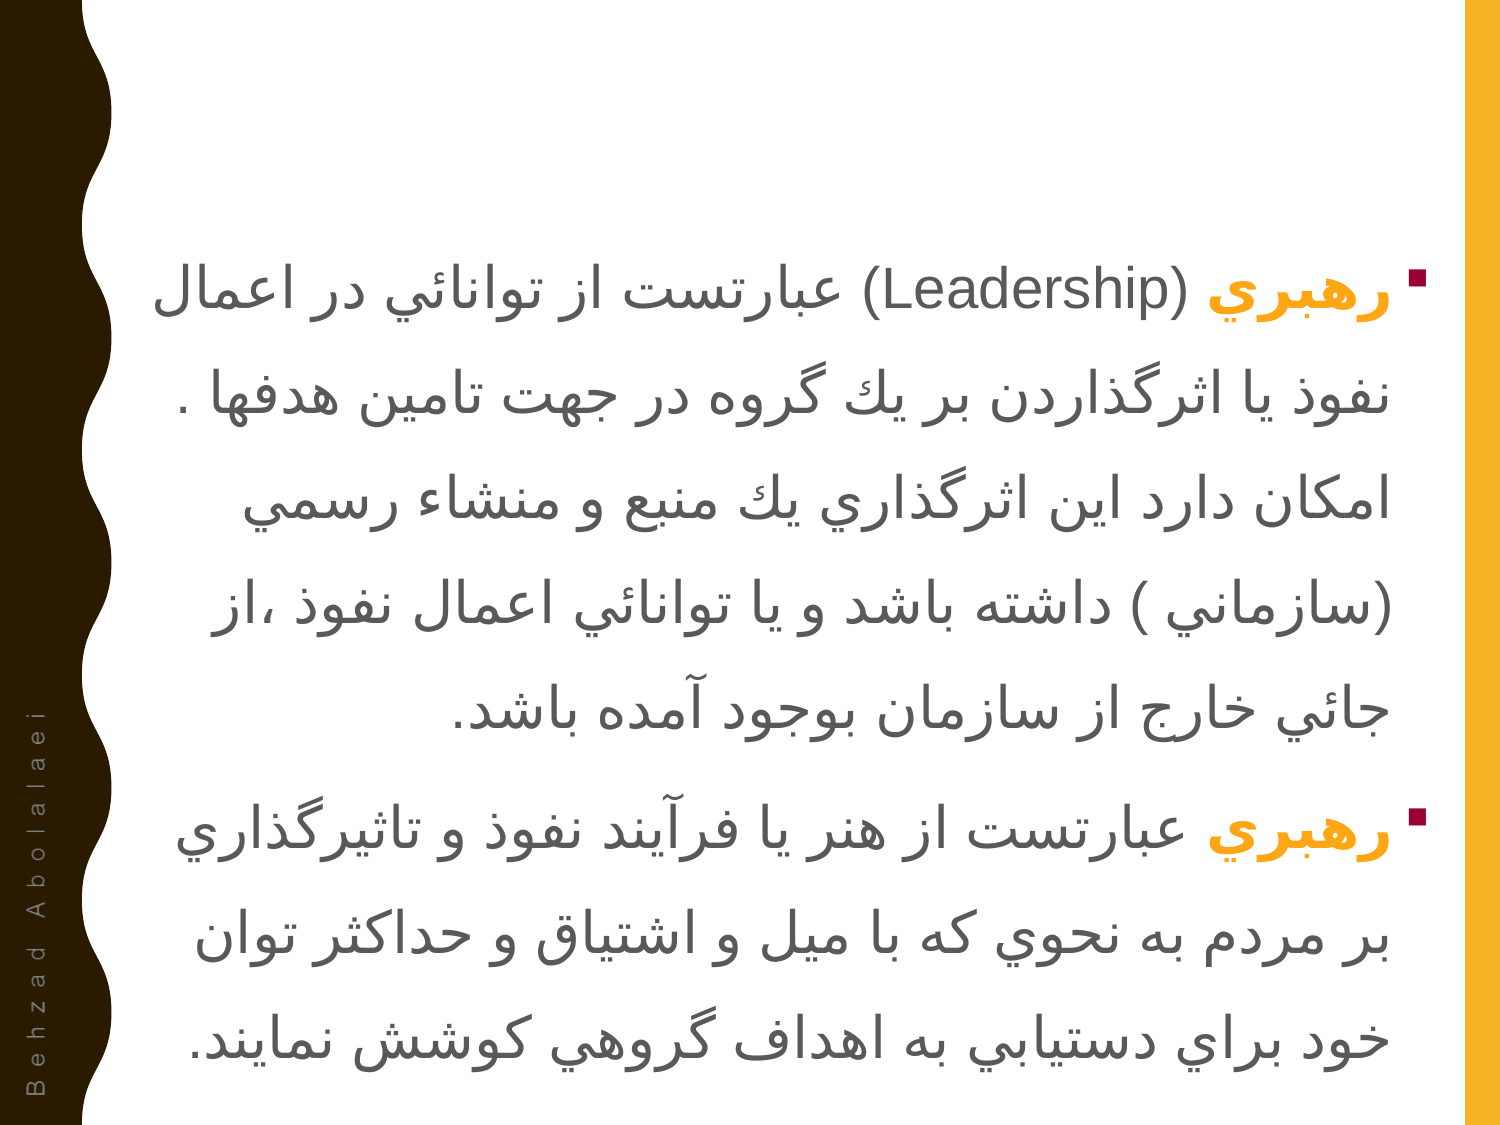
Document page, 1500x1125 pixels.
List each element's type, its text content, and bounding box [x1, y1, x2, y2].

list رهبري (Leadership) عبارتست از توانائي در اعمال نفوذ يا اثرگذاردن بر يك گروه در جهت تامين هدفها . امكان دارد اين اثرگذاري يك منبع و منشاء رسمي (سازماني ) داشته باشد و يا توانائي اعمال نفوذ ،از جائي خارج از سازمان بوجود آمده باشد. رهبري عبارتست از هنر يا فرآيند نفوذ و تاثيرگذاري بر مردم به نحوي كه با ميل و اشتياق و حداكثر توان خود براي دستيابي به اهداف گروهي كوشش نمايند. [112, 208, 1447, 943]
picture [6, 673, 65, 1125]
